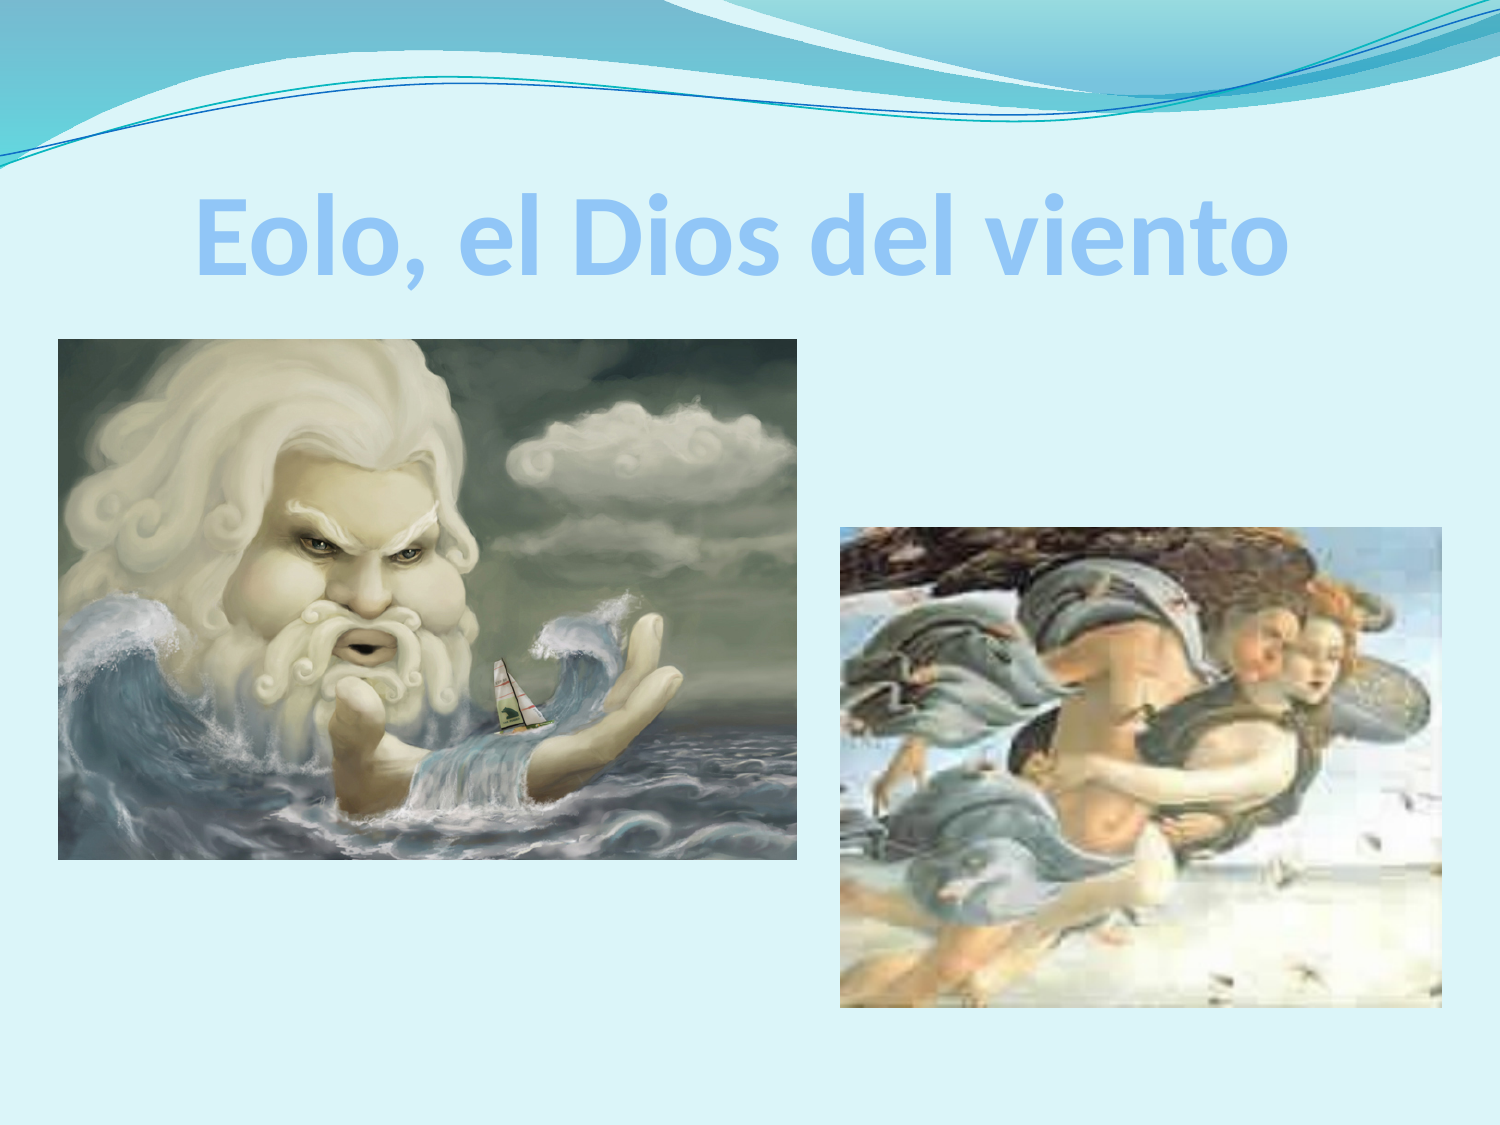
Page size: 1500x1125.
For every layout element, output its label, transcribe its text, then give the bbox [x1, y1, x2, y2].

title Eolo, el Dios del viento [105, 152, 1381, 299]
picture [58, 339, 798, 860]
picture [840, 527, 1442, 1008]
